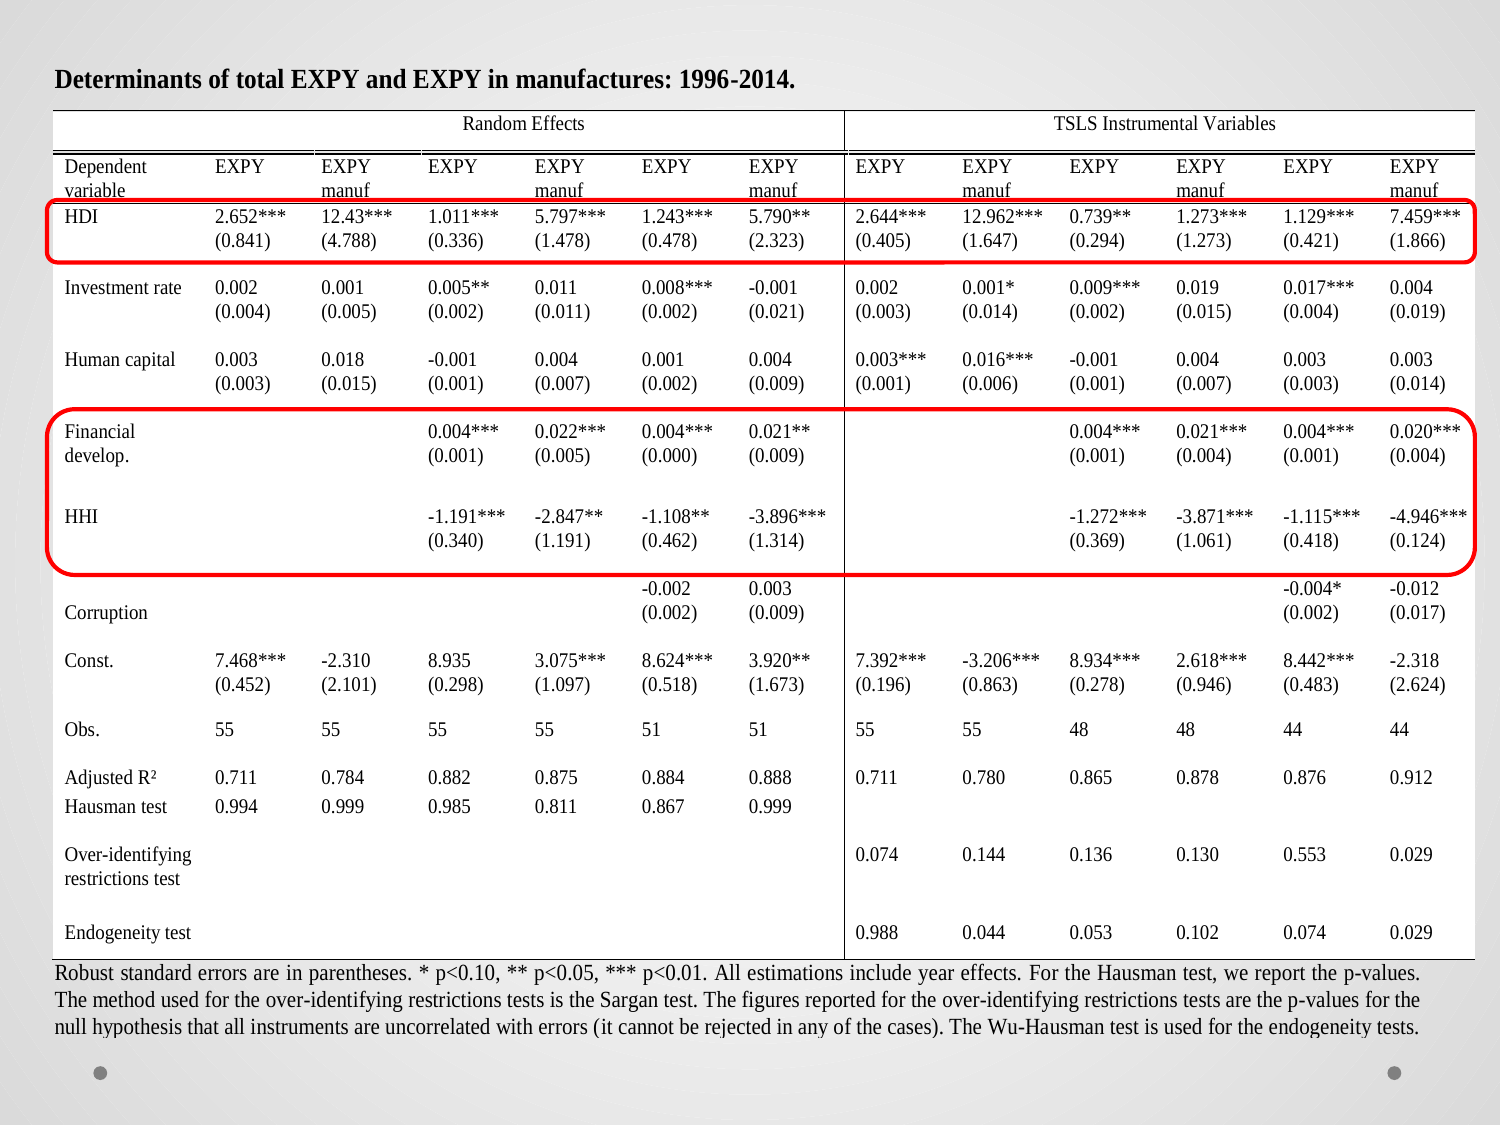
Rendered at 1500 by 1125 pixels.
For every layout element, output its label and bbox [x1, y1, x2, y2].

picture [41, 62, 1476, 1038]
